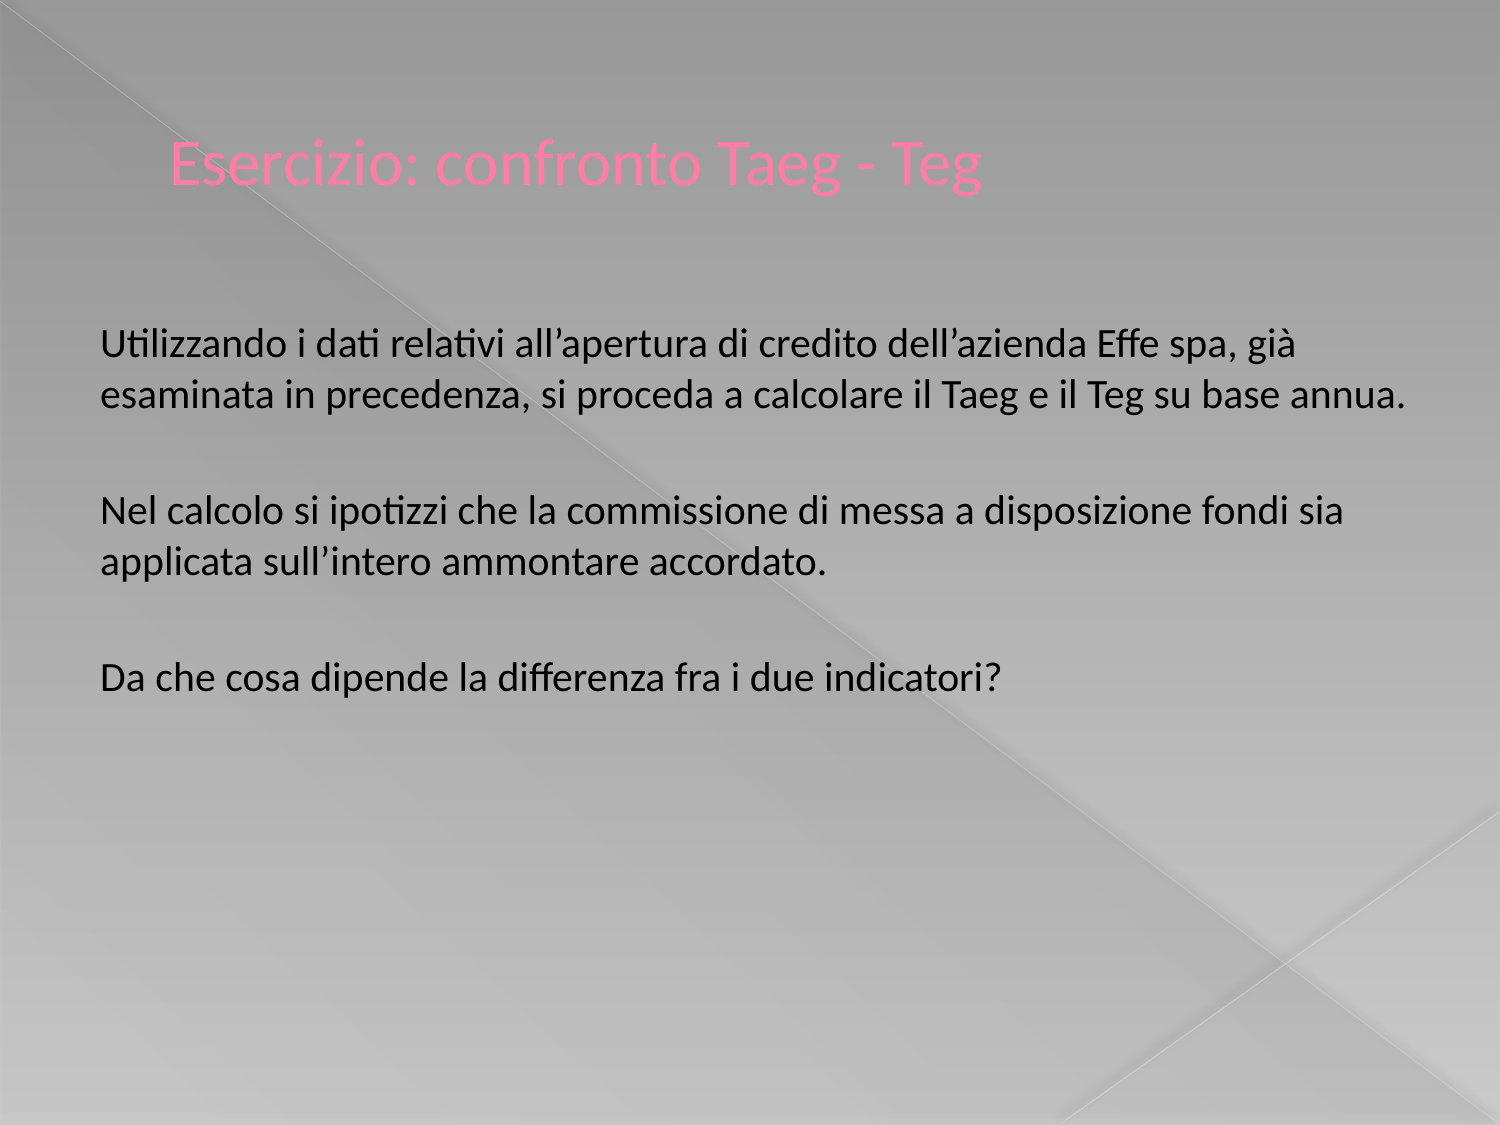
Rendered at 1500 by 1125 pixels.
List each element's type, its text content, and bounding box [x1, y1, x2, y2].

list Utilizzando i dati relativi all’apertura di credito dell’azienda Effe spa, già esaminata in precedenza, si proceda a calcolare il Taeg e il Teg su base annua. Nel calcolo si ipotizzi che la commissione di messa a disposizione fondi sia applicata sull’intero ammontare accordato. Da che cosa dipende la differenza fra i due indicatori? [75, 308, 1425, 1059]
title Esercizio: confronto Taeg - Teg [75, 43, 1425, 274]
